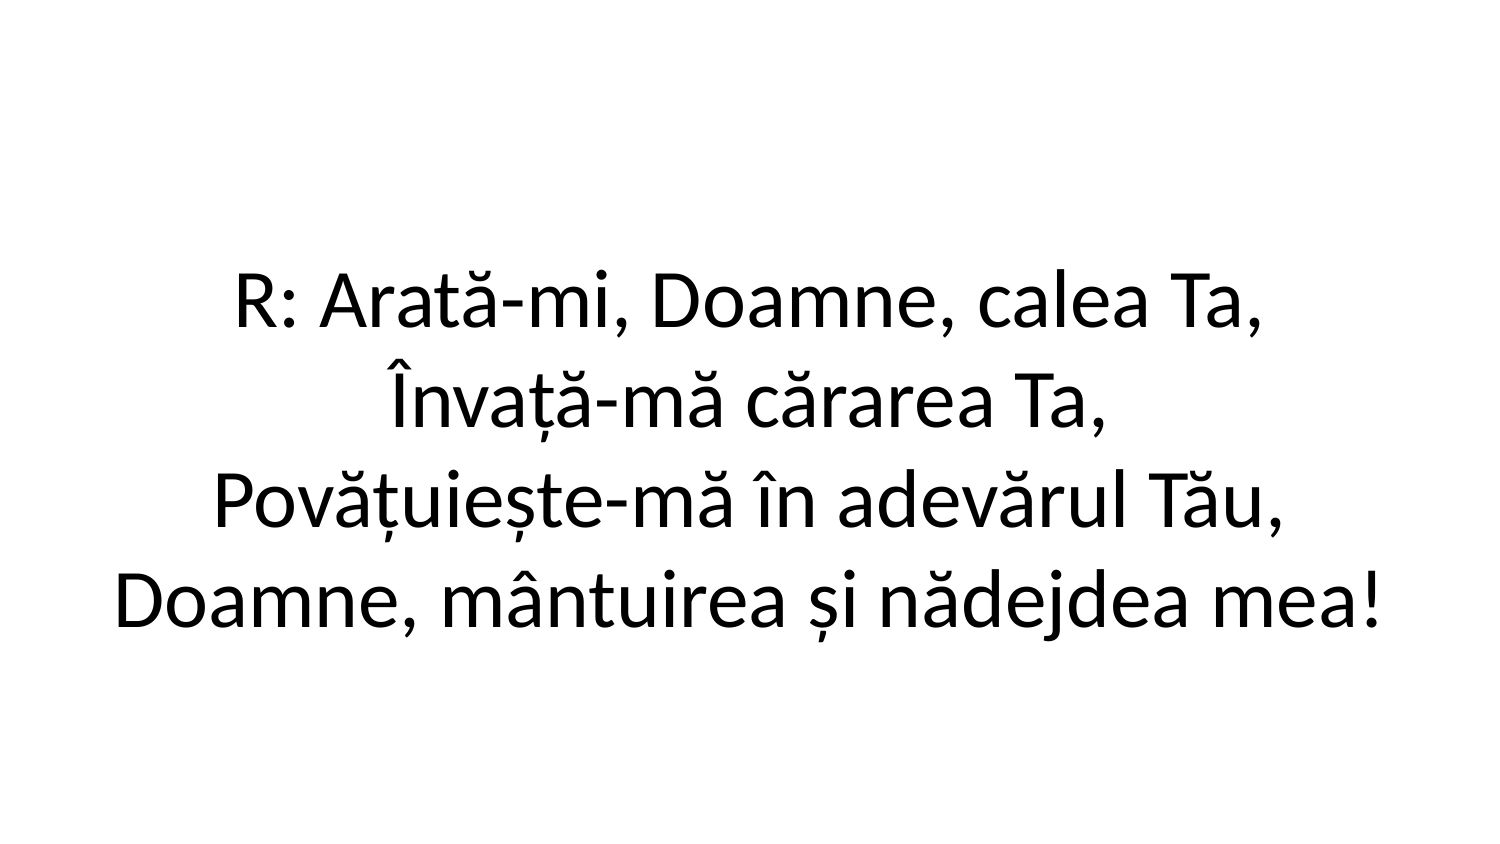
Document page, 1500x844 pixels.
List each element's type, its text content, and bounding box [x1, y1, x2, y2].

text_box R: Arată-mi, Doamne, calea Ta, Învață-mă cărarea Ta, Povățuiește-mă în adevărul Tău, Doamne, mântuirea și nădejdea mea! [98, 192, 1402, 652]
